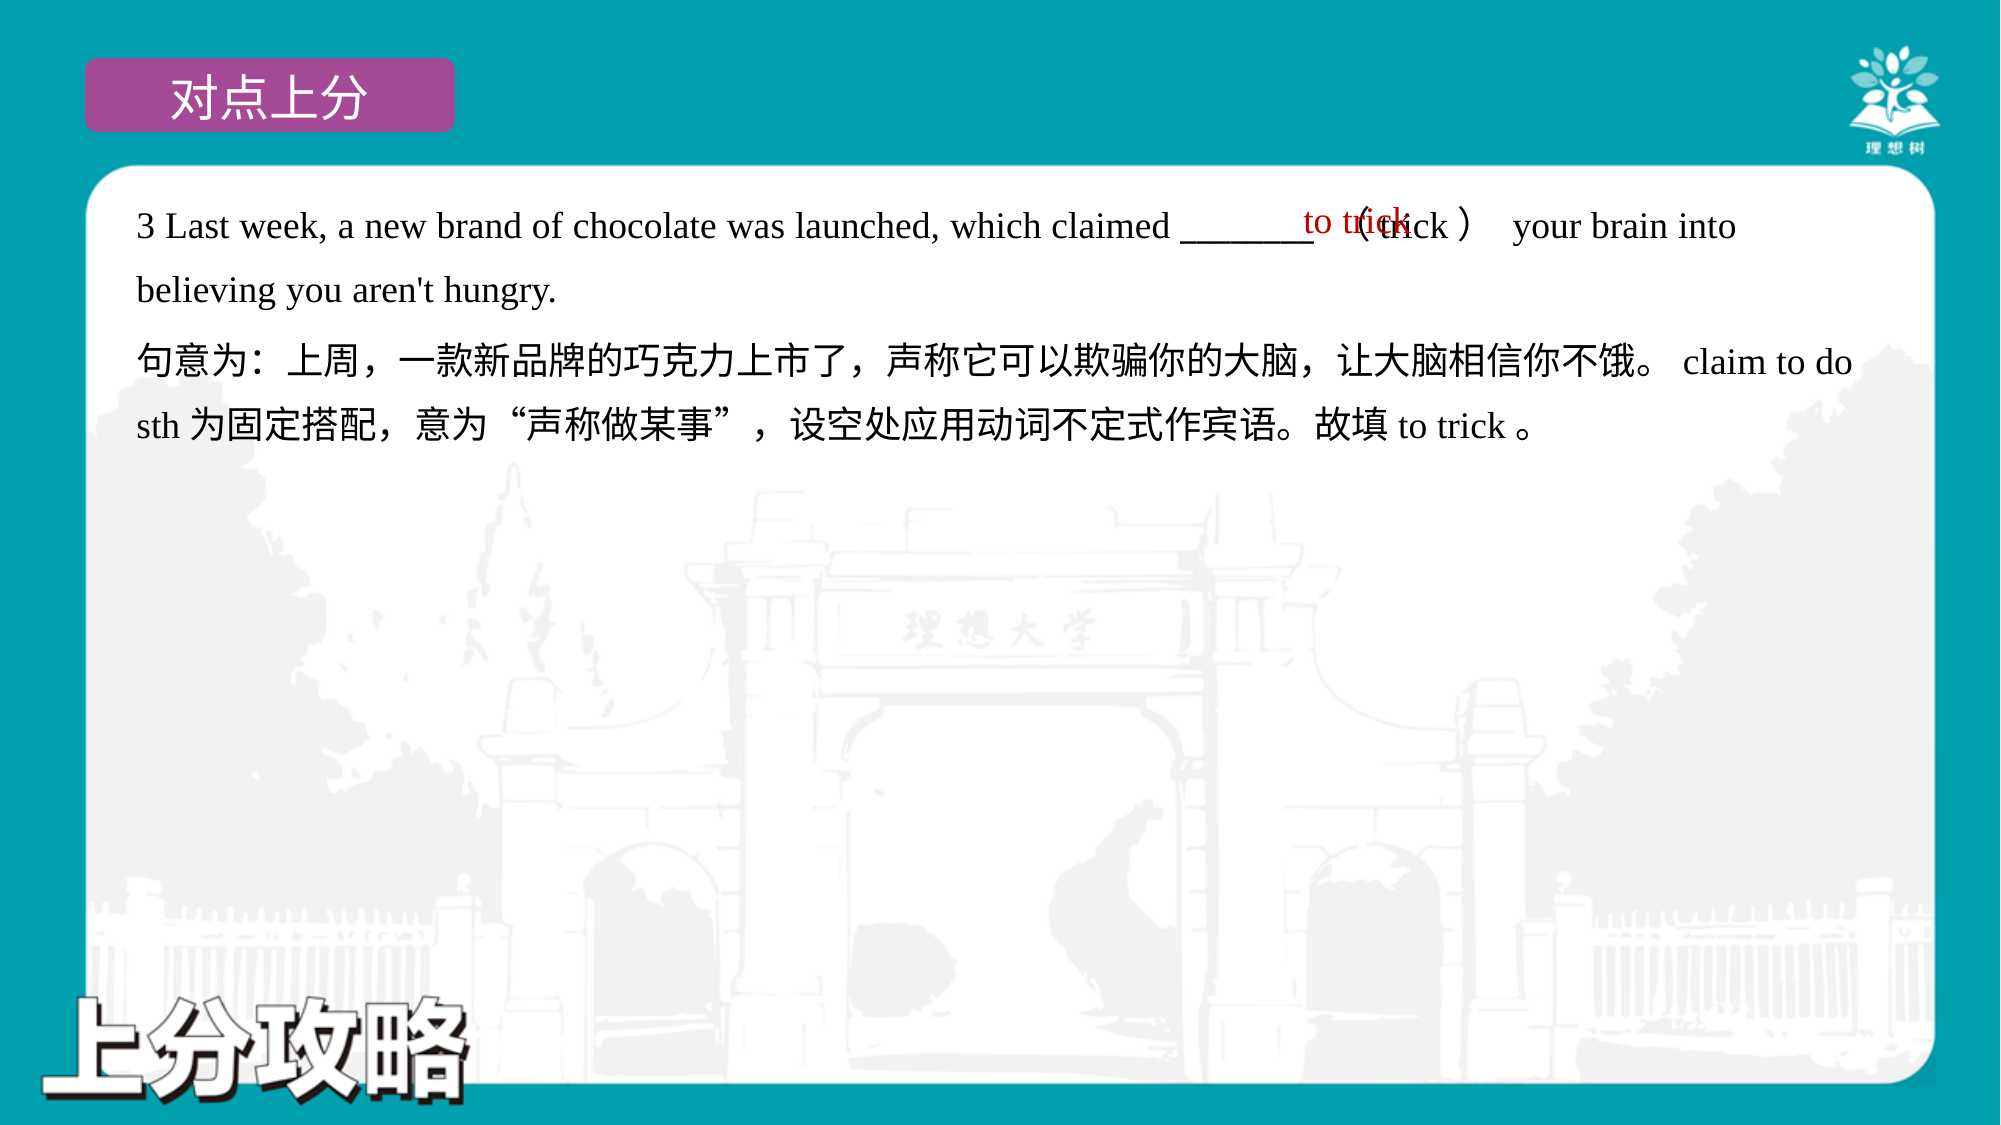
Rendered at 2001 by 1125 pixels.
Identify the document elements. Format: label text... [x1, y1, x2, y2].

text_box 句意为：上周，一款新品牌的巧克力上市了，声称它可以欺骗你的大脑，让大脑相信你不饿。claim to do sth为固定搭配，意为“声称做某事”，设空处应用动词不定式作宾语。故填to trick。 [136, 312, 1865, 440]
text_box to trick [1285, 171, 1430, 233]
picture [0, 0, 2000, 1125]
text_box 3 Last week, a new brand of chocolate was launched, which claimed ________ （trick） your brain into believing you aren't hungry. [136, 176, 1865, 304]
